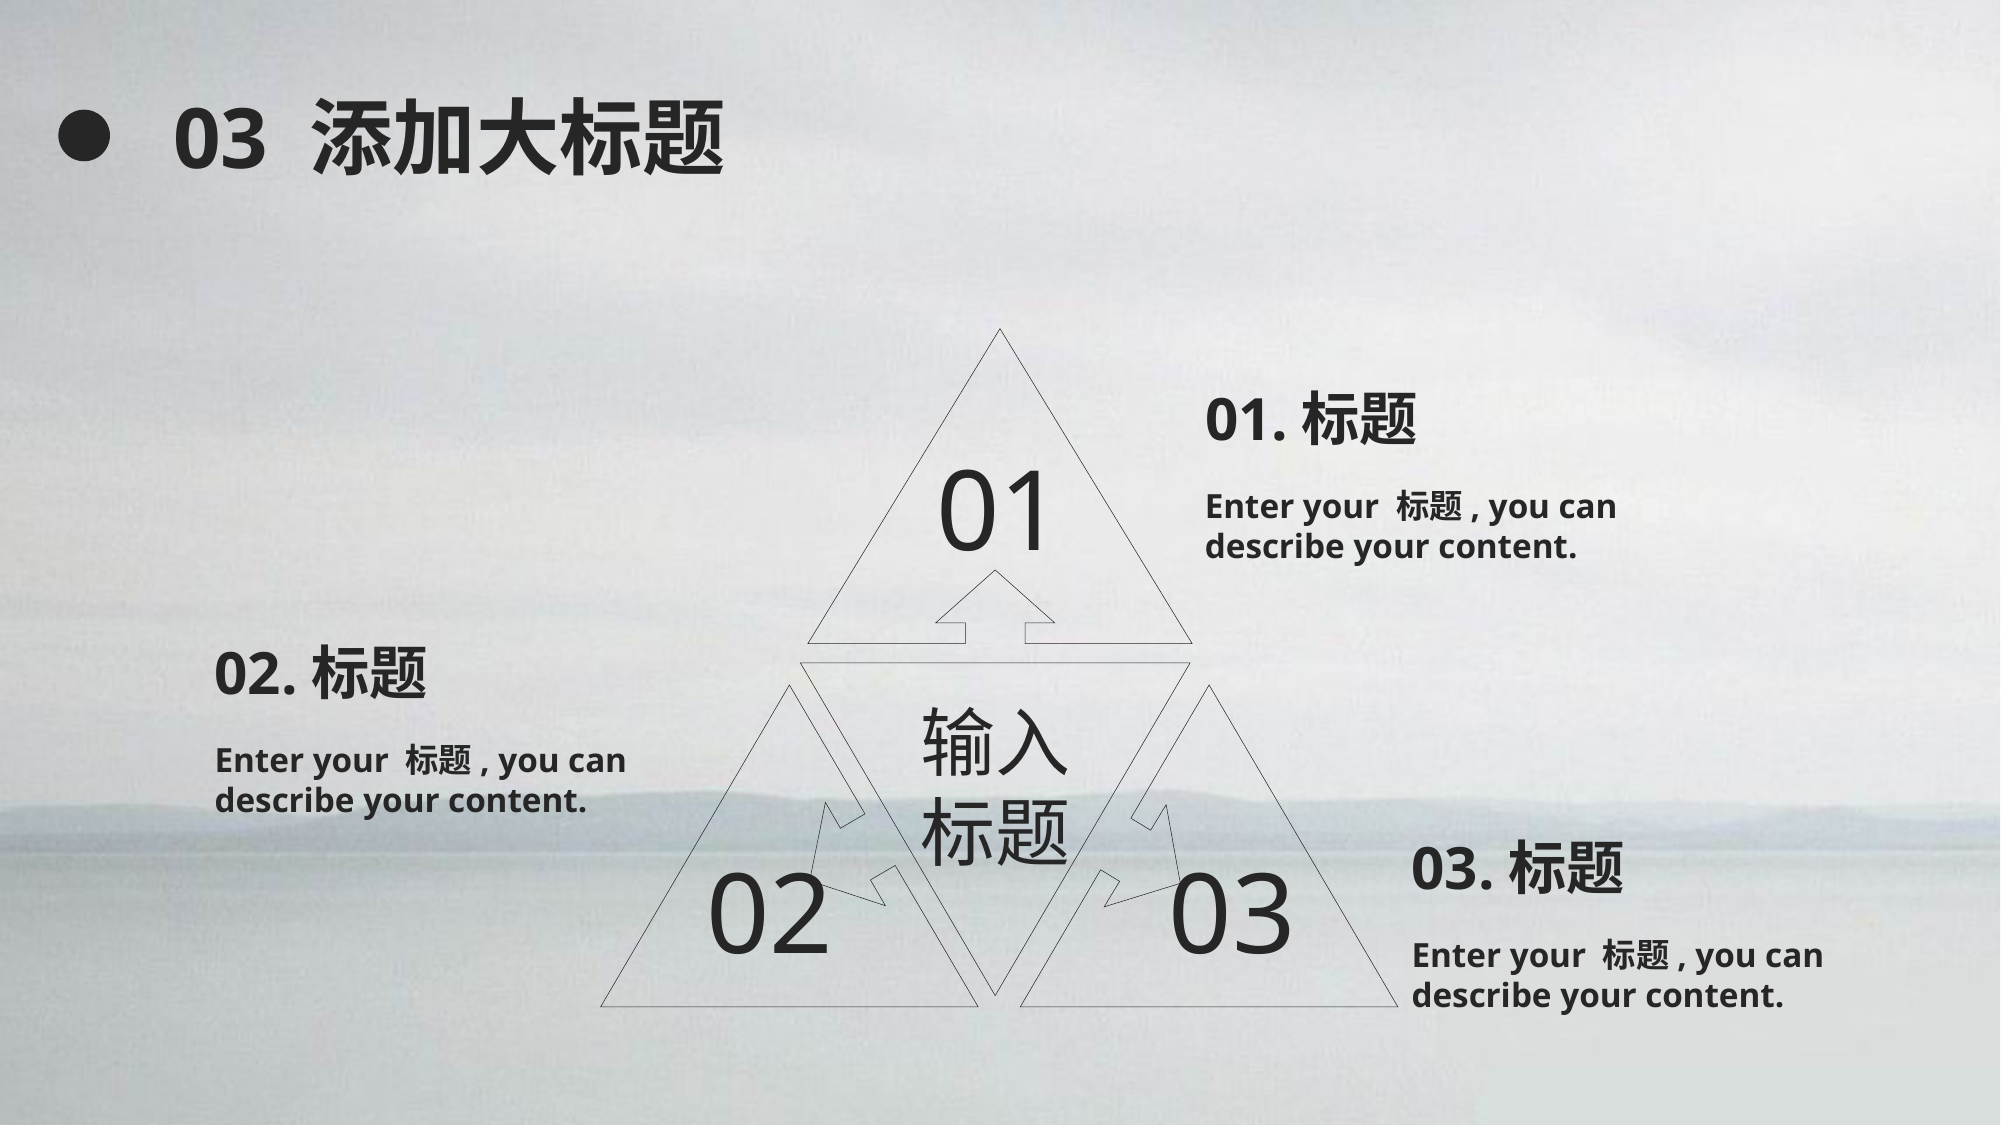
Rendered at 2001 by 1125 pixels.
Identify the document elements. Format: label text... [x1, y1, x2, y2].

text_box 03 添加大标题 [158, 77, 1249, 193]
text_box 02.标题 [199, 628, 684, 714]
text_box Enter your 标题, you can describe your content. [1190, 478, 1764, 573]
picture [0, 0, 2001, 1125]
text_box 02 [598, 682, 980, 1008]
text_box 01 [805, 326, 1195, 645]
text_box 输入标题 [798, 661, 1192, 998]
text_box [57, 108, 111, 163]
text_box Enter your 标题, you can describe your content. [1396, 927, 1971, 1022]
text_box 01.标题 [1190, 374, 1674, 460]
text_box 03 [1018, 682, 1396, 1008]
text_box 03.标题 [1396, 823, 1881, 909]
text_box Enter your 标题, you can describe your content. [199, 732, 774, 827]
